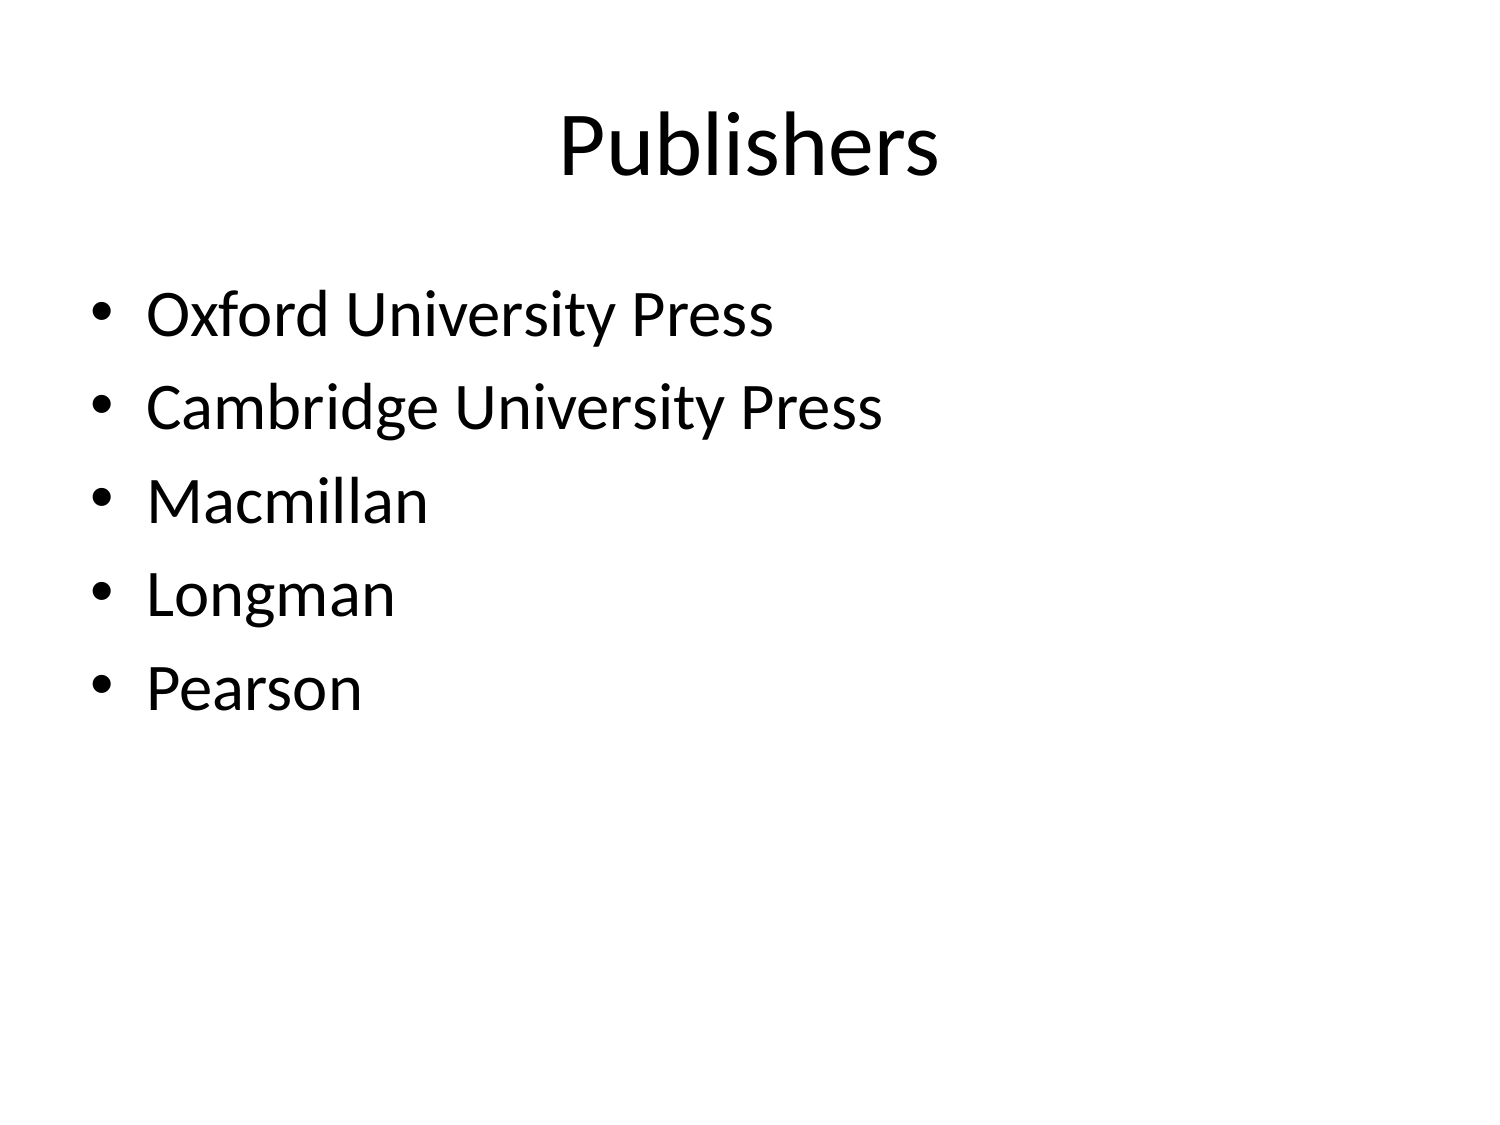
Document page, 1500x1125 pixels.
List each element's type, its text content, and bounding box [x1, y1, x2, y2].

title Publishers [75, 45, 1425, 233]
list Oxford University Press Cambridge University Press Macmillan Longman Pearson [75, 262, 1425, 1005]
